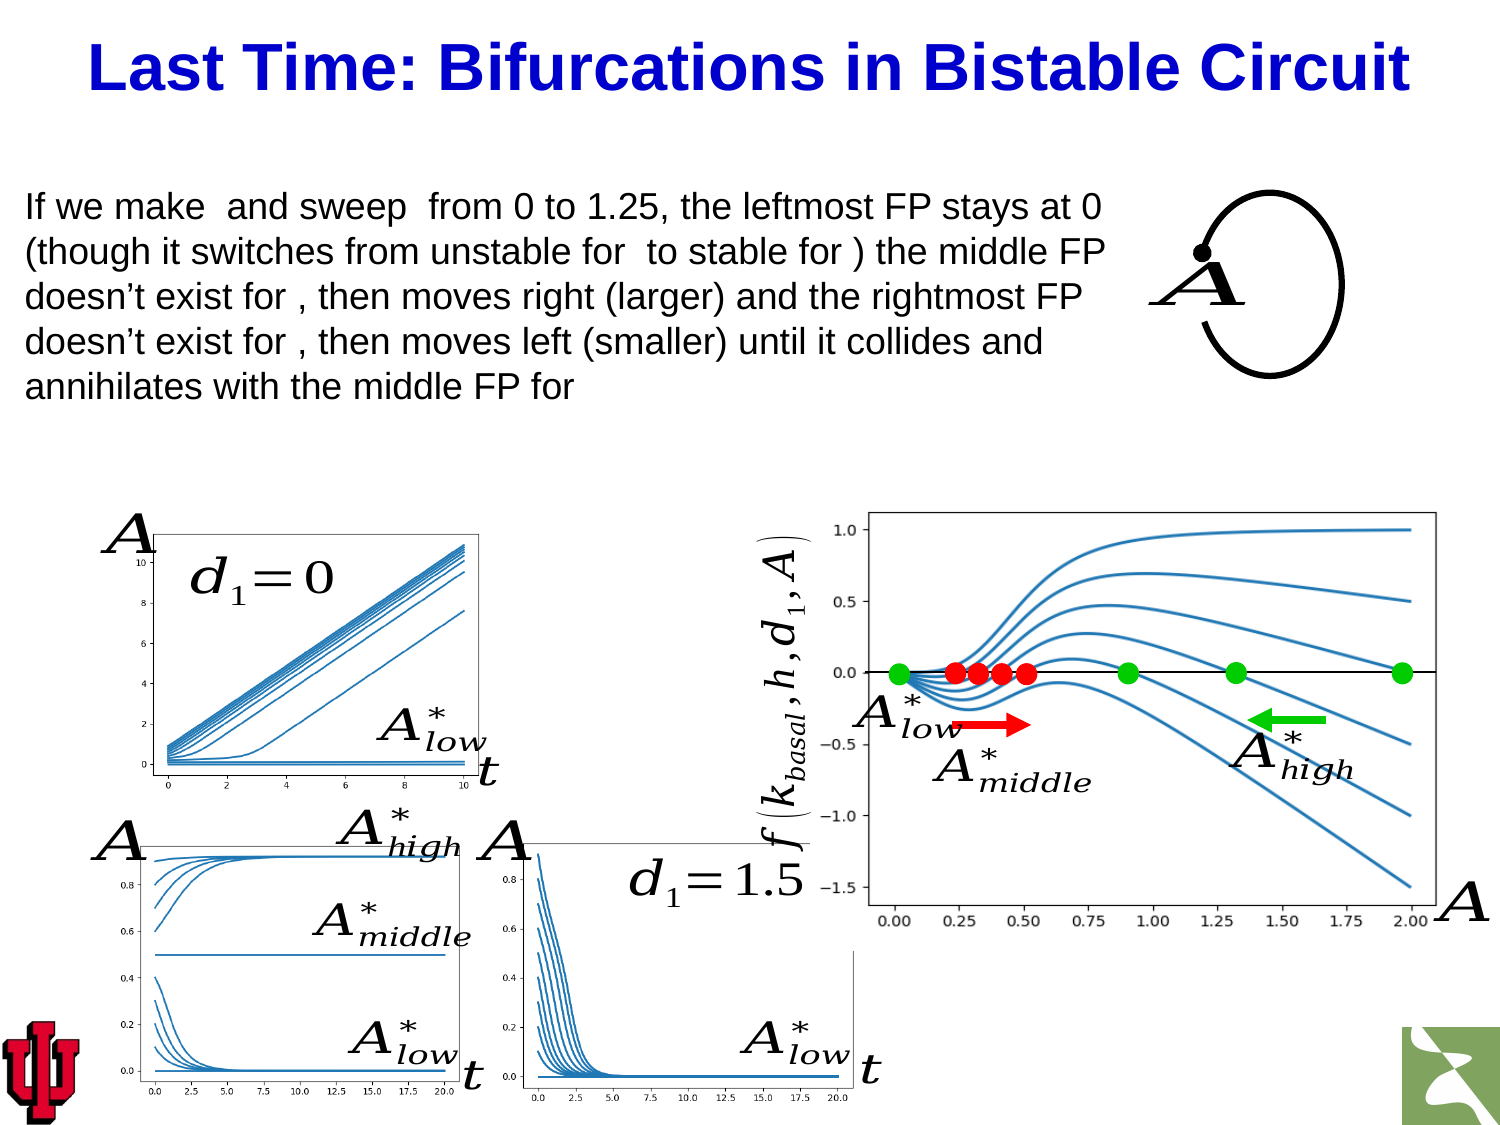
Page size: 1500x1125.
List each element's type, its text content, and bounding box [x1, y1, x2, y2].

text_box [87, 797, 488, 1108]
picture [1402, 1027, 1500, 1125]
title Last Time: Bifurcations in Bistable Circuit [0, 9, 1500, 117]
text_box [1141, 192, 1342, 377]
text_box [481, 812, 886, 1116]
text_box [96, 505, 503, 798]
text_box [753, 496, 1496, 951]
picture [0, 1020, 80, 1125]
